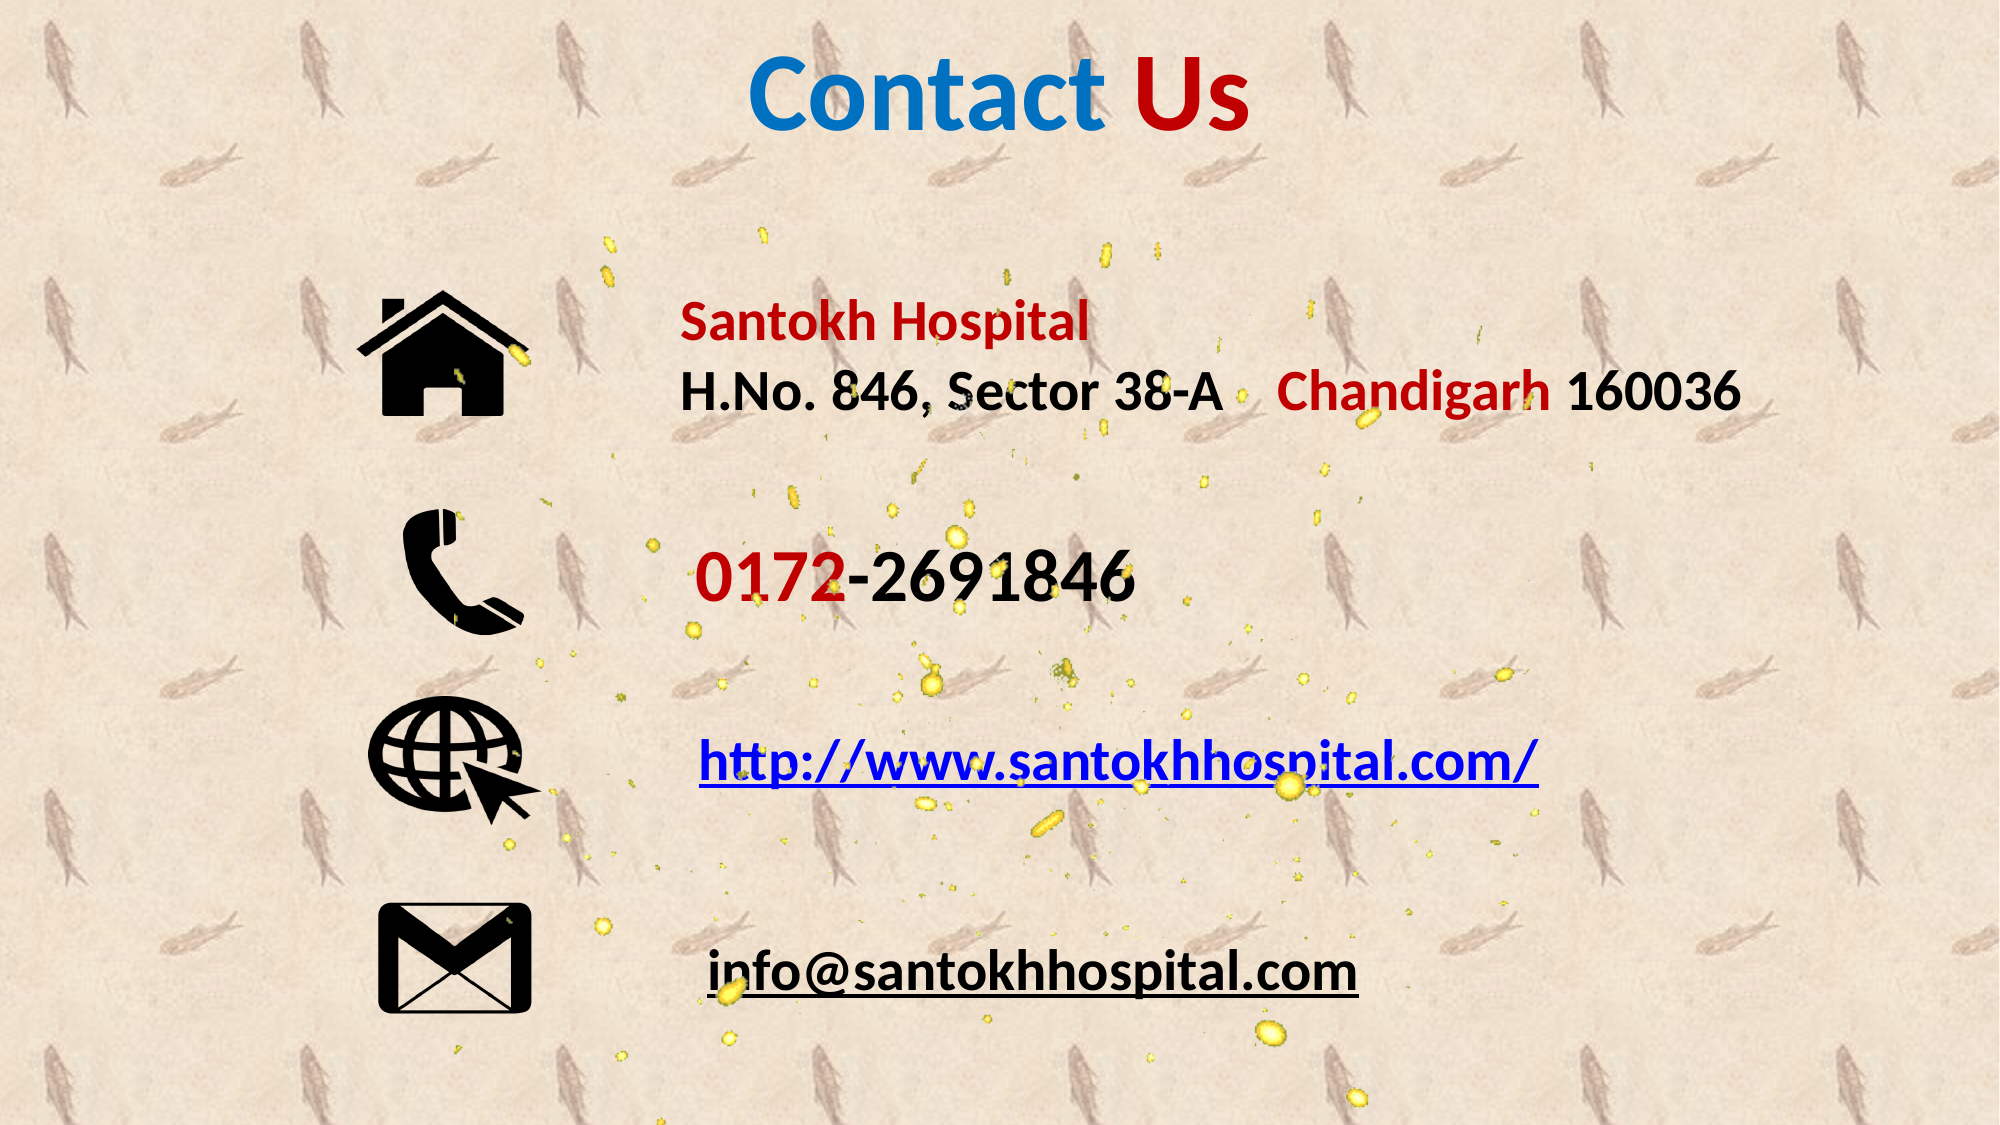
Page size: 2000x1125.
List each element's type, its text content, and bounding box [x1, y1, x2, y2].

text_box Contact Us [0, 10, 2000, 161]
picture [356, 191, 1593, 1125]
text_box Santokh Hospital H.No. 846, Sector 38-A Chandigarh 160036 [1597, 274, 1850, 430]
